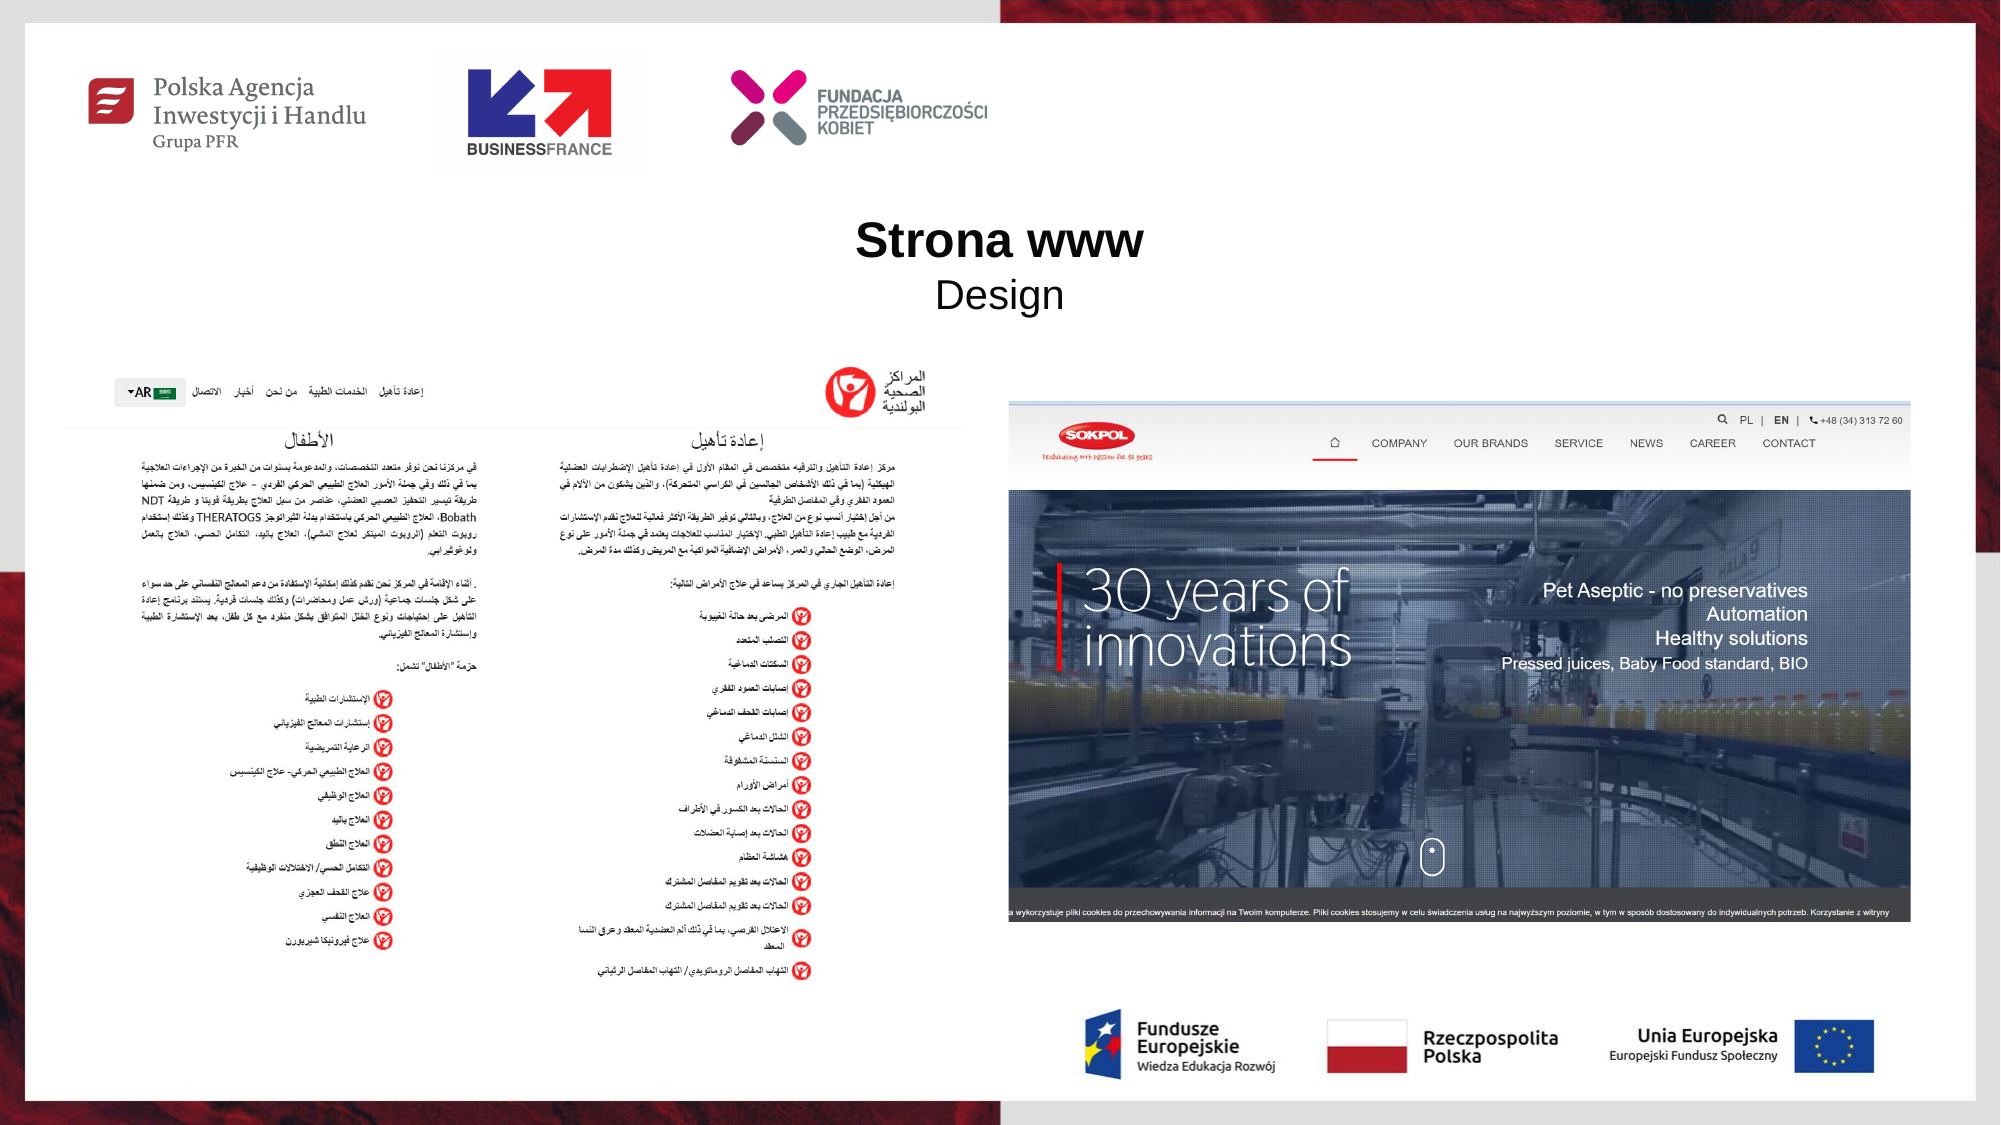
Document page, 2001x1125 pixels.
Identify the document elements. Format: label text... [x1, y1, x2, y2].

picture [0, 0, 2001, 1125]
text_box Strona www Design [453, 203, 1547, 322]
